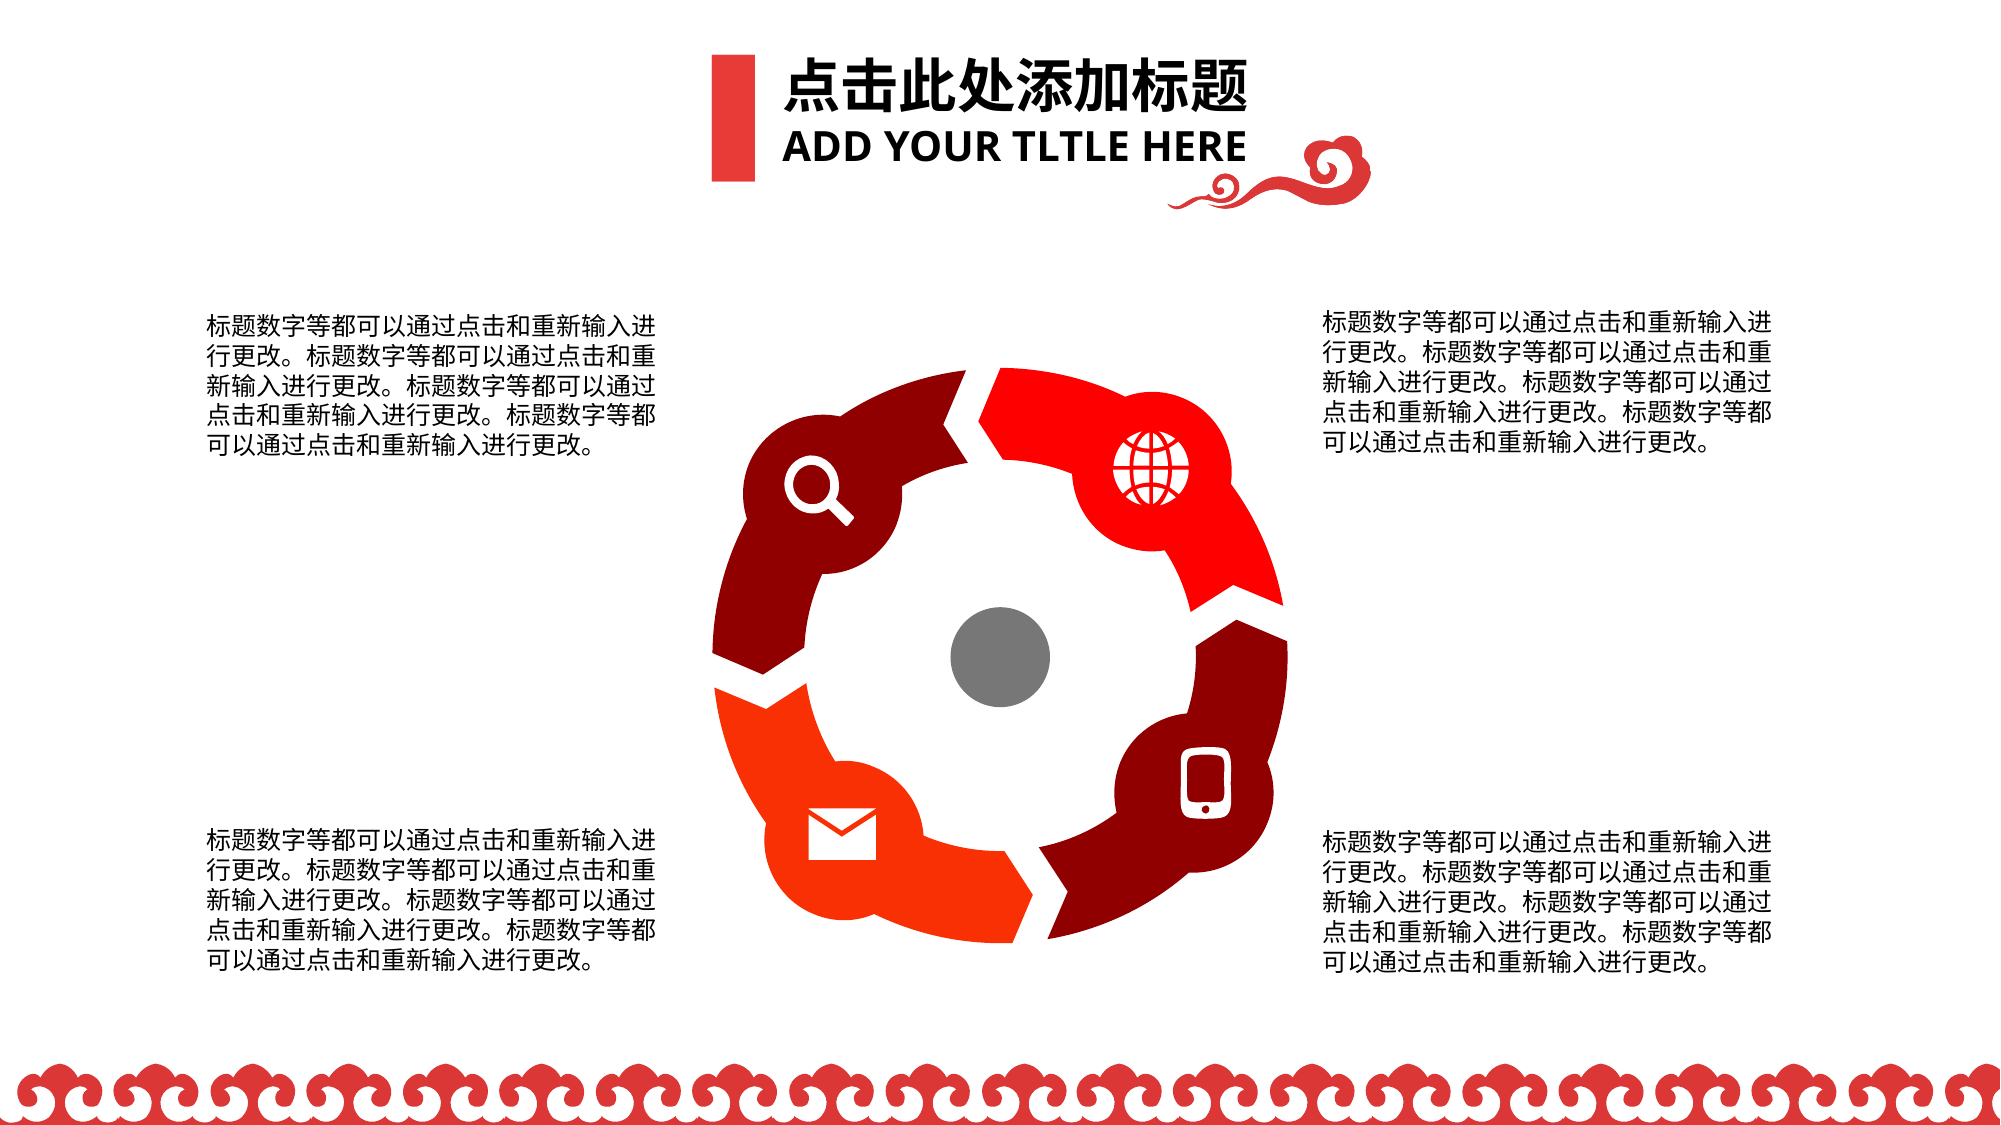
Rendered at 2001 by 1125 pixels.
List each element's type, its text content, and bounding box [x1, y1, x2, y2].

text_box [1159, 491, 1176, 506]
text_box [808, 814, 876, 860]
text_box [714, 683, 1033, 944]
text_box [1136, 486, 1150, 505]
text_box [978, 367, 1284, 613]
text_box [950, 607, 1051, 708]
text_box 标题数字等都可以通过点击和重新输入进行更改。标题数字等都可以通过点击和重新输入进行更改。标题数字等都可以通过点击和重新输入进行更改。标题数字等都可以通过点击和重新输入进行更改。 [1307, 819, 1811, 984]
text_box [712, 370, 968, 675]
text_box [1153, 486, 1165, 505]
text_box [1153, 433, 1165, 449]
text_box [1133, 450, 1150, 466]
text_box [1113, 469, 1132, 494]
text_box [1168, 441, 1189, 466]
text_box [808, 808, 876, 831]
text_box [1126, 431, 1142, 445]
text_box [1158, 431, 1176, 445]
text_box [1180, 747, 1232, 819]
text_box 标题数字等都可以通过点击和重新输入进行更改。标题数字等都可以通过点击和重新输入进行更改。标题数字等都可以通过点击和重新输入进行更改。标题数字等都可以通过点击和重新输入进行更改。 [192, 302, 695, 468]
text_box [1153, 449, 1168, 466]
text_box [1153, 469, 1168, 486]
text_box [1133, 469, 1150, 486]
text_box [1125, 491, 1142, 505]
text_box [784, 455, 854, 526]
text_box 点击此处添加标题 ADD YOUR TLTLE HERE [767, 41, 1505, 177]
text_box [711, 54, 756, 182]
text_box [1113, 442, 1133, 466]
text_box [1136, 432, 1150, 449]
text_box [1169, 469, 1189, 495]
text_box 标题数字等都可以通过点击和重新输入进行更改。标题数字等都可以通过点击和重新输入进行更改。标题数字等都可以通过点击和重新输入进行更改。标题数字等都可以通过点击和重新输入进行更改。 [192, 817, 695, 982]
text_box 标题数字等都可以通过点击和重新输入进行更改。标题数字等都可以通过点击和重新输入进行更改。标题数字等都可以通过点击和重新输入进行更改。标题数字等都可以通过点击和重新输入进行更改。 [1307, 299, 1811, 464]
text_box [1038, 619, 1288, 940]
picture [1164, 147, 1372, 215]
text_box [0, 1061, 2000, 1125]
